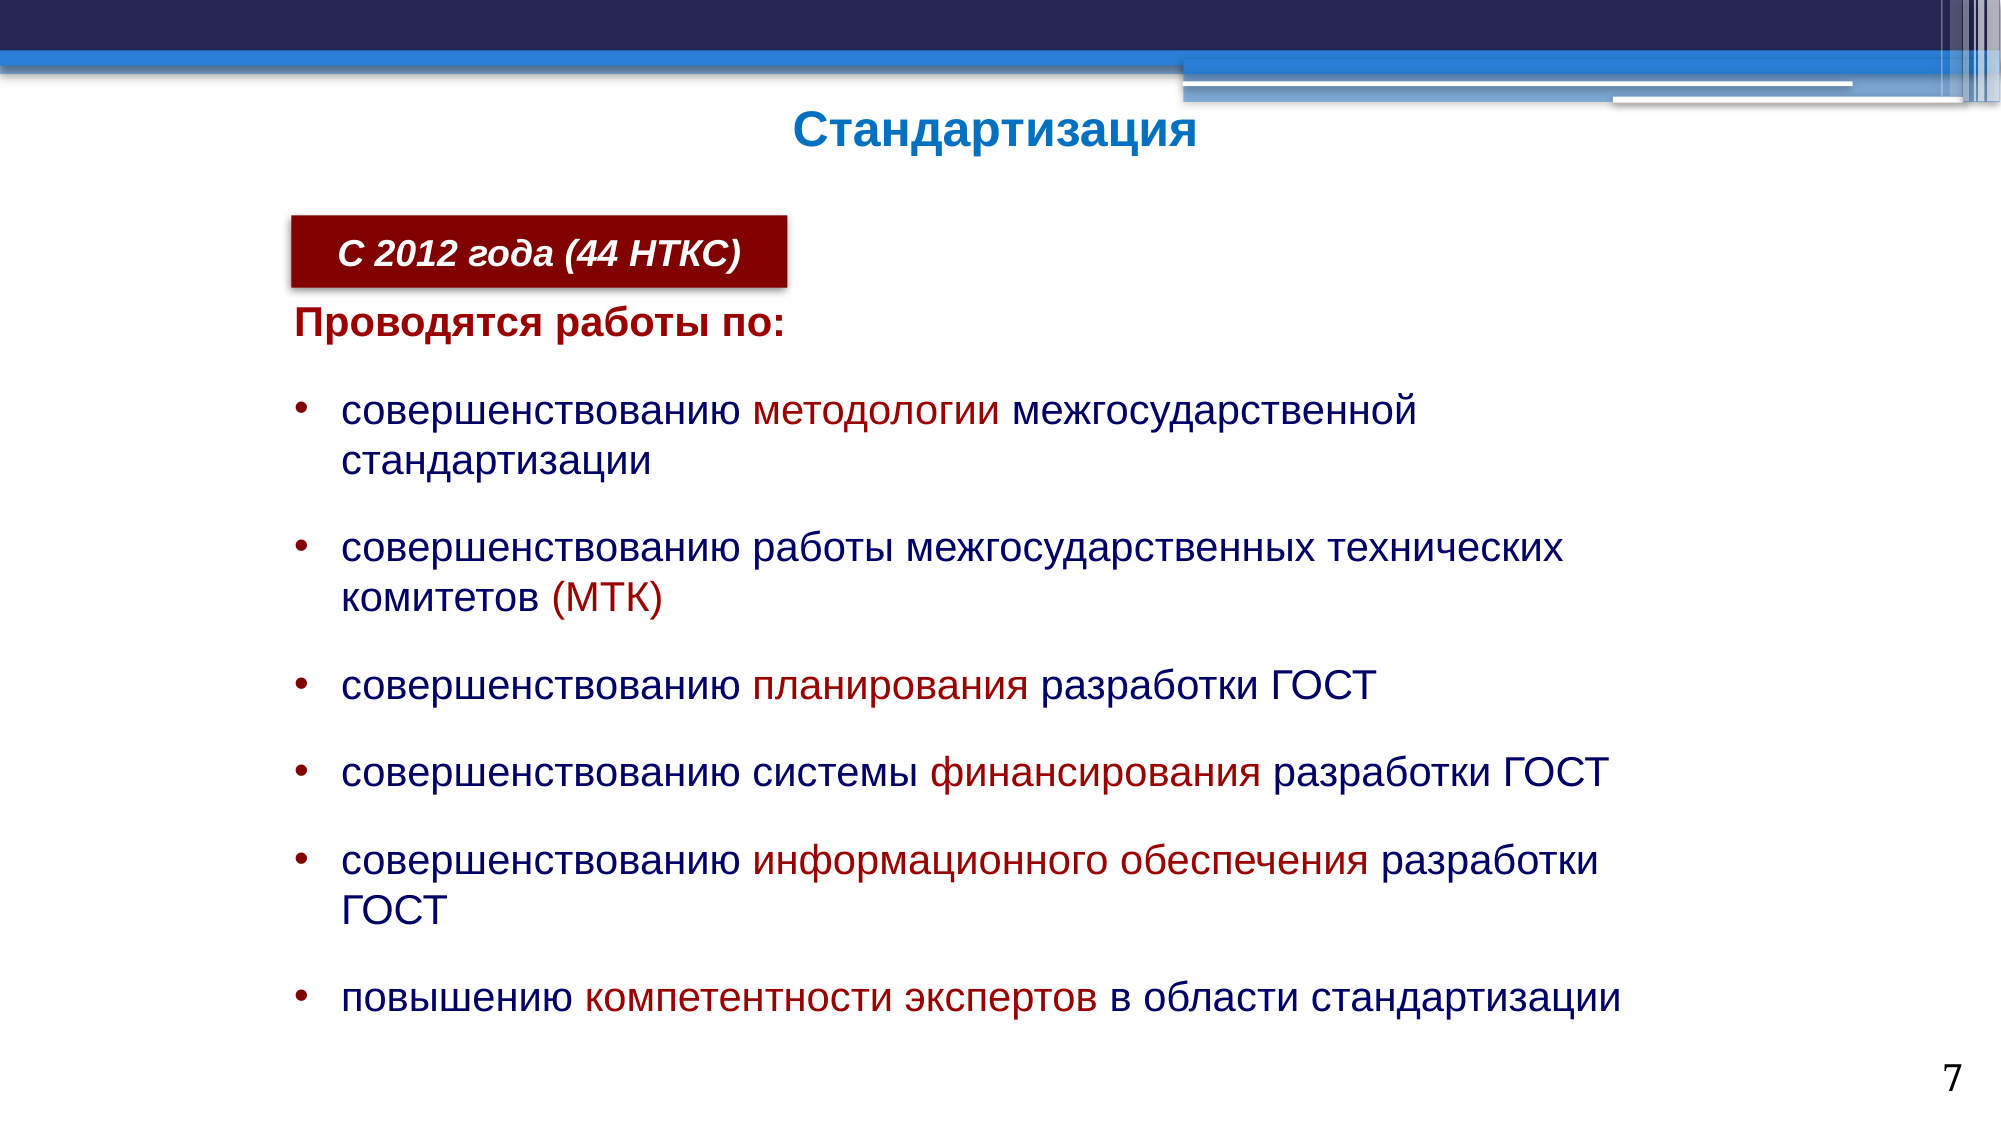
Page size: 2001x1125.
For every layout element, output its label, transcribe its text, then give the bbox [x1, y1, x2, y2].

text_box Проводятся работы по: совершенствованию методологии межгосударственной стандартизации совершенствованию работы межгосударственных технических комитетов (МТК) совершенствованию планирования разработки ГОСТ совершенствованию системы финансирования разработки ГОСТ совершенствованию информационного обеспечения разработки ГОСТ повышению компетентности экспертов в области стандартизации [279, 287, 1721, 1028]
slide_number 7 [1811, 1046, 1979, 1107]
text_box С 2012 года (44 НТКС) [291, 215, 788, 288]
text_box Стандартизация [273, 64, 1718, 189]
